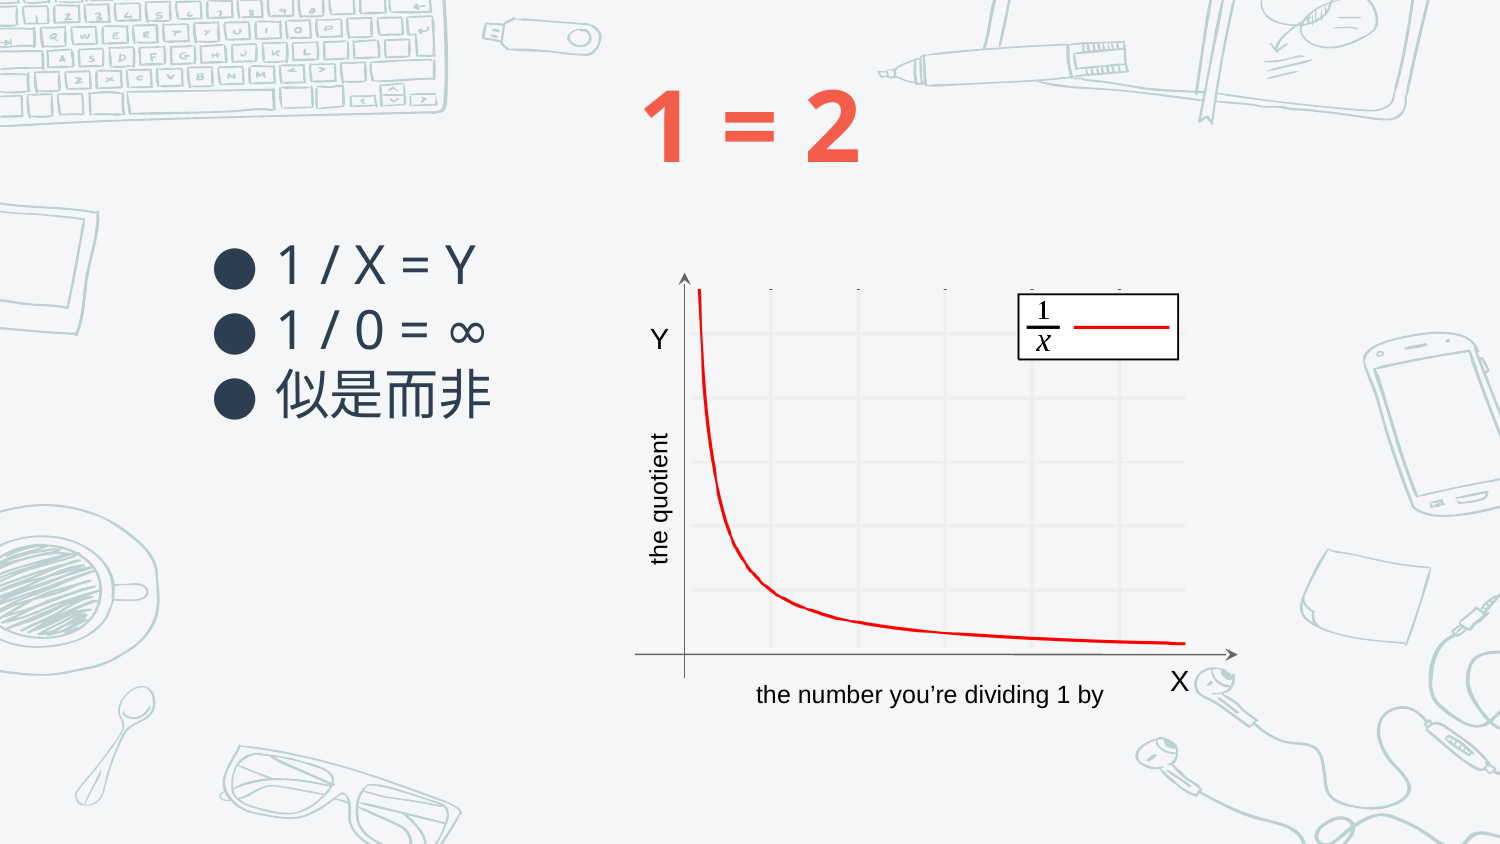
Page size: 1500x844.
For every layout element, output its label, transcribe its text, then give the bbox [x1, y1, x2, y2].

title 1 = 2 [185, 102, 1315, 198]
list 1 / X = Y 1 / 0 = ∞ 似是而非 [185, 215, 1315, 790]
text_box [626, 272, 1441, 744]
